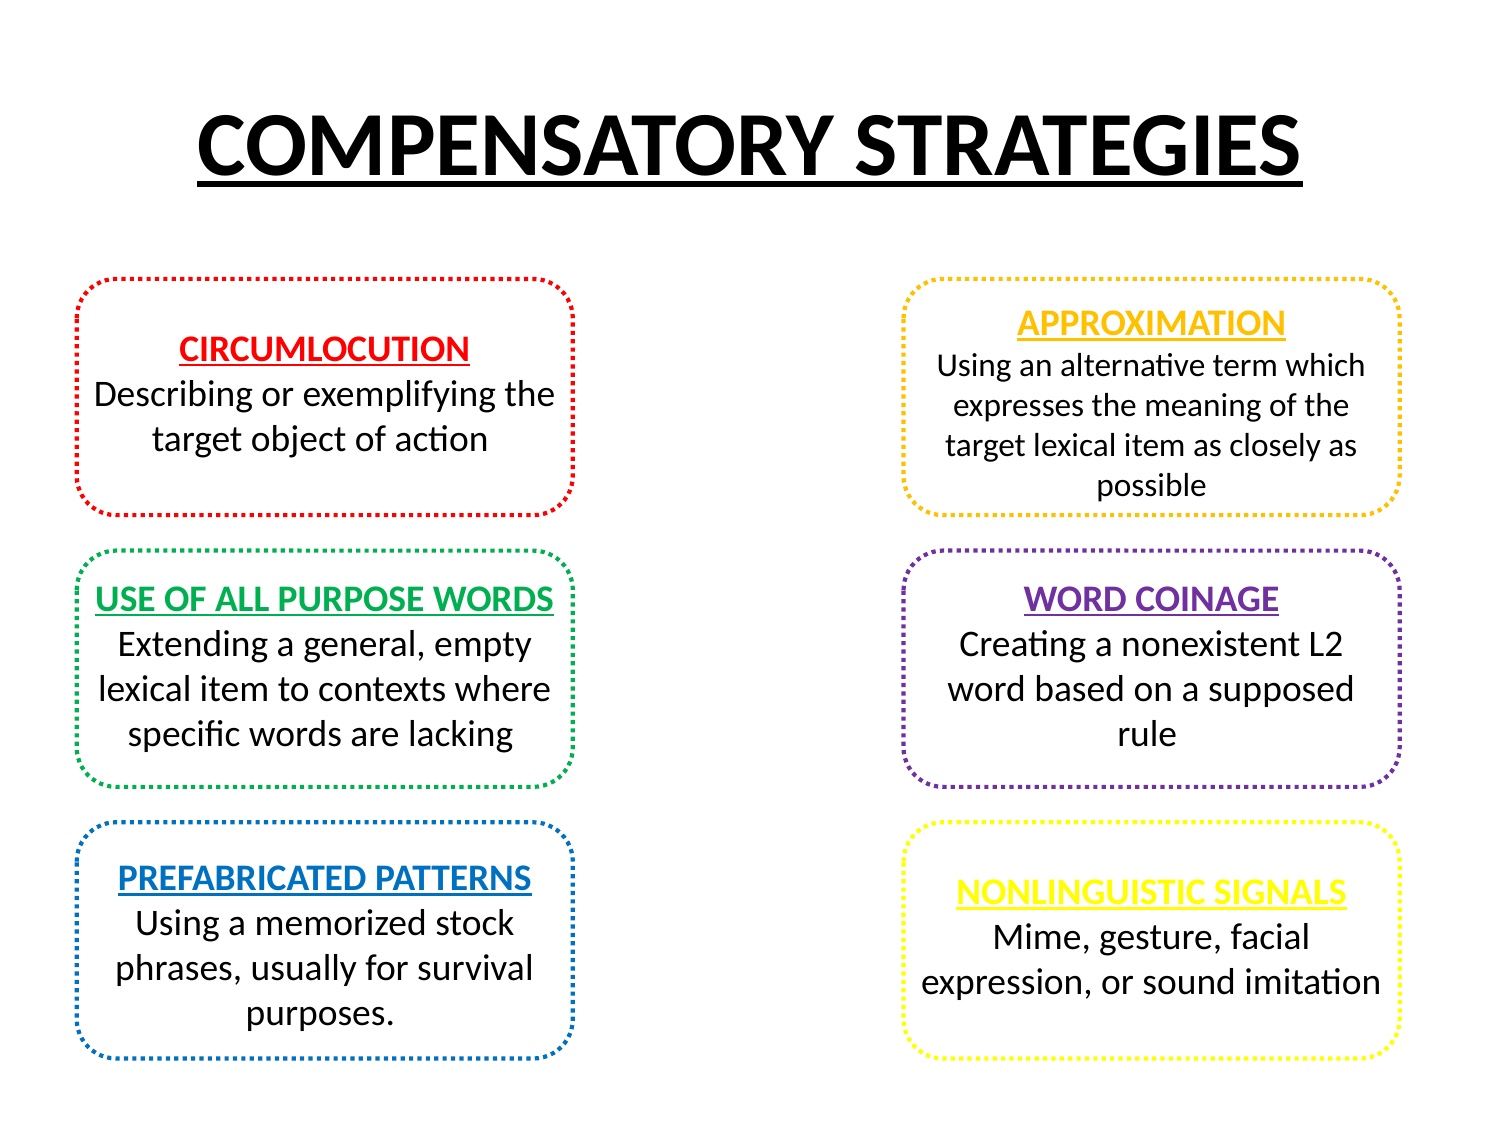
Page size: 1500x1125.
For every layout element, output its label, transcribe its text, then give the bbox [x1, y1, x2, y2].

text_box [901, 548, 1402, 789]
title COMPENSATORY STRATEGIES [75, 45, 1425, 233]
text_box [925, 511, 1383, 518]
text_box WORD COINAGE Creating a nonexistent L2 word based on a supposed rule [927, 566, 1376, 762]
text_box [74, 464, 575, 518]
text_box [74, 820, 575, 1061]
text_box [74, 276, 575, 324]
text_box APPROXIMATION Using an alternative term which expresses the meaning of the target lexical item as closely as possible [903, 290, 1400, 511]
text_box [82, 548, 567, 566]
text_box [77, 762, 573, 789]
text_box [901, 1004, 1402, 1061]
text_box [915, 276, 1388, 290]
text_box PREFABRICATED PATTERNS Using a memorized stock phrases, usually for survival purposes. [100, 845, 550, 1041]
text_box NONLINGUISTIC SIGNALS Mime, gesture, facial expression, or sound imitation [903, 859, 1400, 1010]
text_box USE OF ALL PURPOSE WORDS Extending a general, empty lexical item to contexts where specific words are lacking [76, 566, 573, 762]
text_box [901, 820, 1402, 867]
text_box CIRCUMLOCUTION Describing or exemplifying the target object of action [76, 316, 573, 467]
